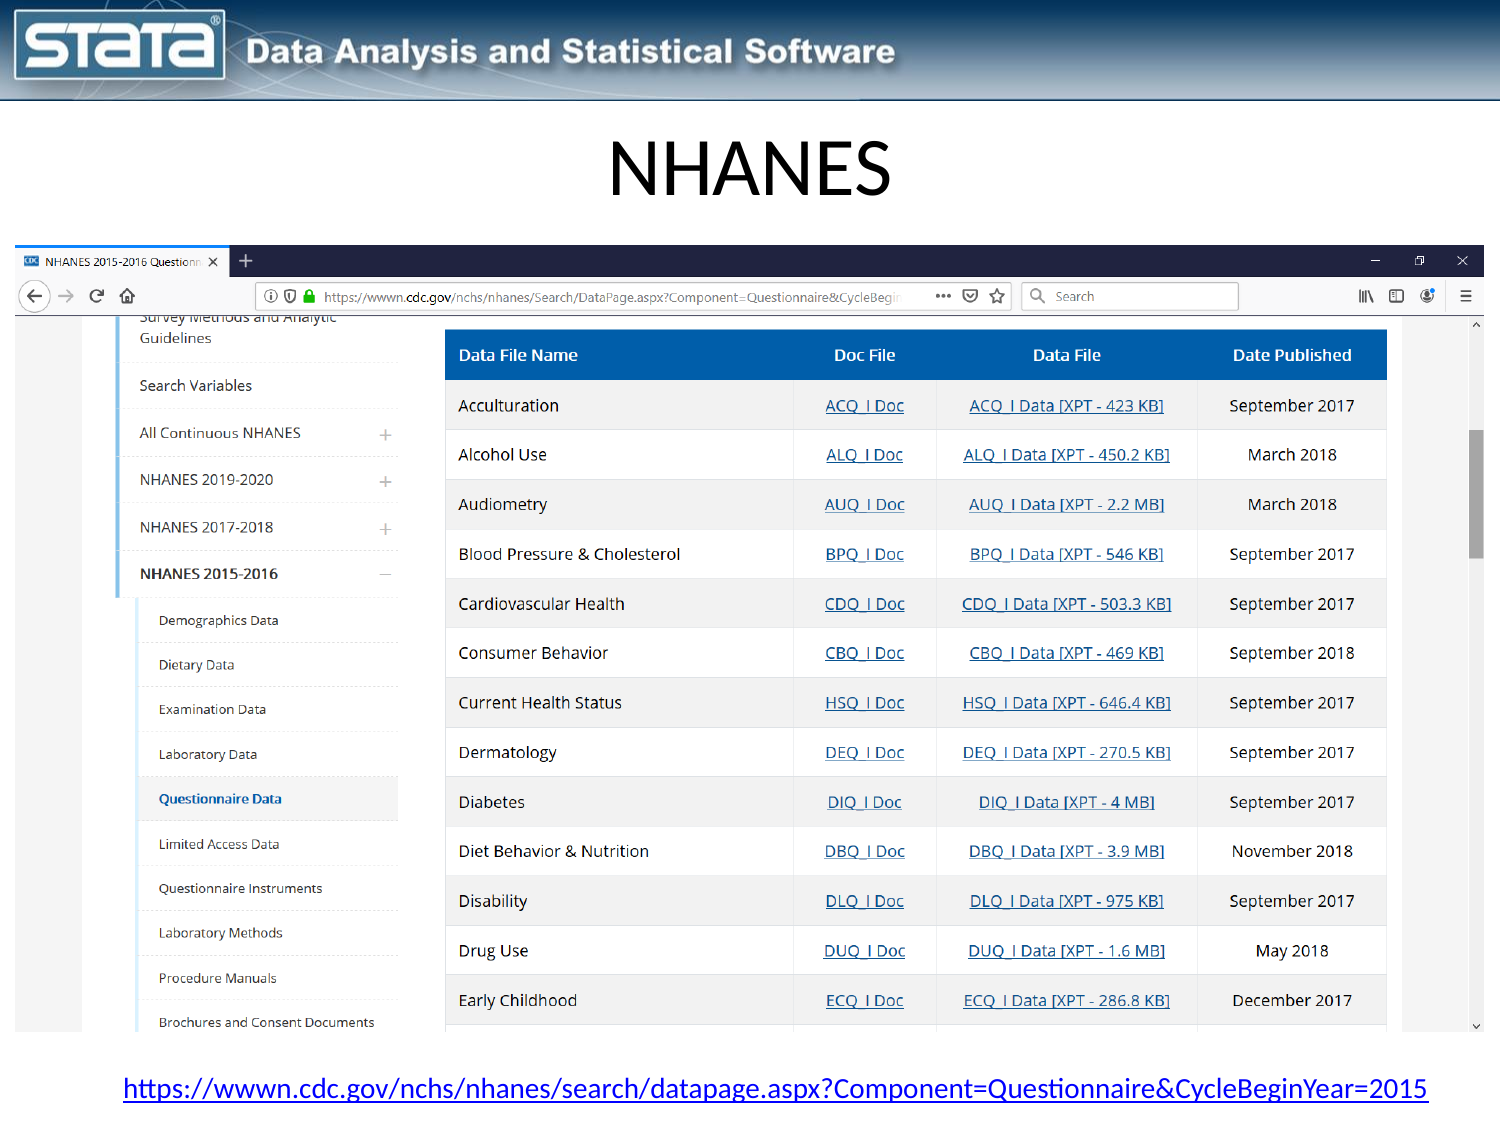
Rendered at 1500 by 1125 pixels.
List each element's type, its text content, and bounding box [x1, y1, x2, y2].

picture [0, 0, 1500, 99]
text_box https://wwwn.cdc.gov/nchs/nhanes/search/datapage.aspx?Component=Questionnaire&CycleBeginYear=2015 [108, 1062, 1444, 1113]
title NHANES [0, 99, 1500, 225]
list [15, 245, 1485, 1033]
